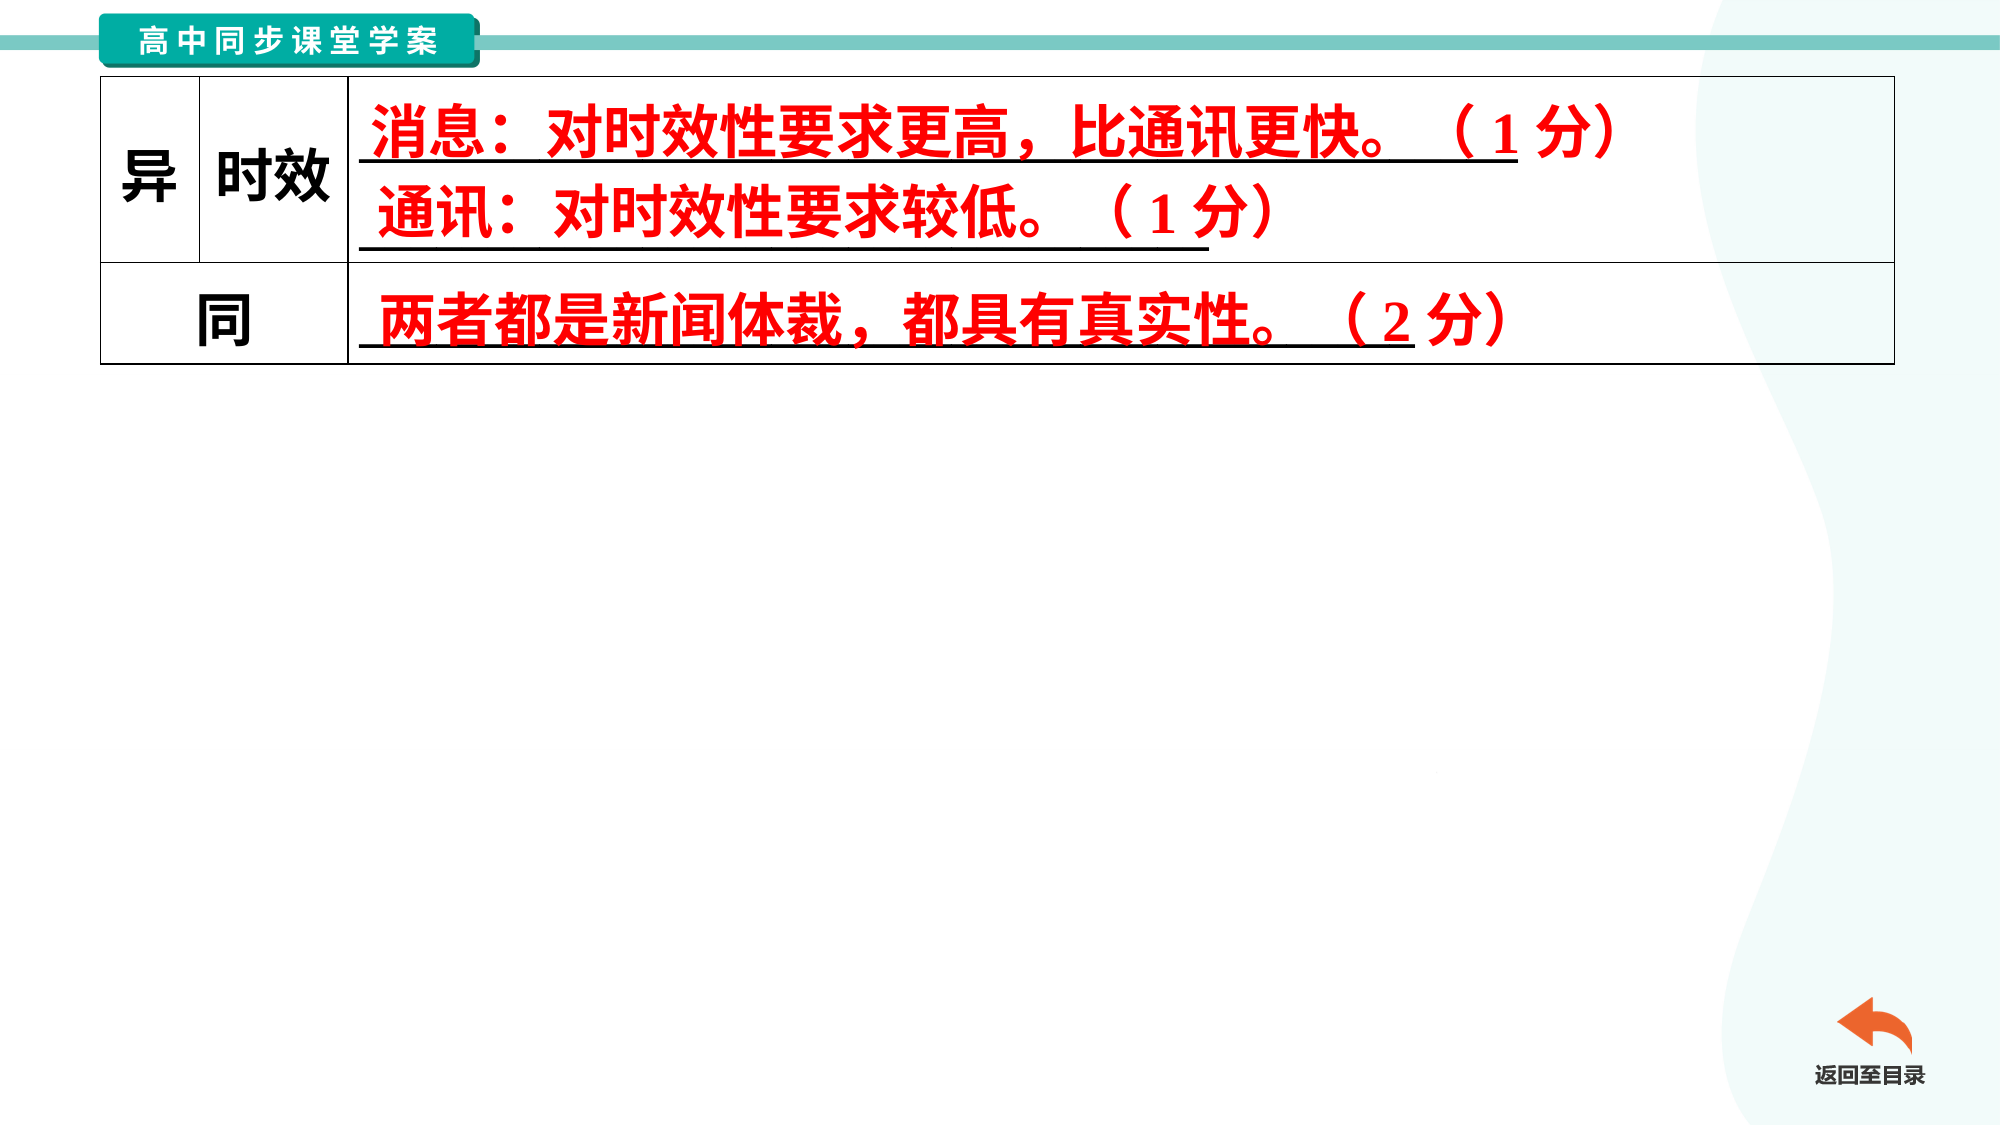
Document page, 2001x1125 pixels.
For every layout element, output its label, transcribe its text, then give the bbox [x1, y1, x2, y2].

table_header 异 [101, 77, 199, 262]
table_cell _________________________________________ [349, 263, 1894, 363]
text_box 两者都是新闻体裁，都具有真实性。（2分） [367, 265, 1553, 354]
picture [0, 0, 2000, 1125]
table_header 时效 [200, 77, 347, 262]
table_header _____________________________________________ _________________________________ [349, 77, 1894, 262]
text_box 通讯：对时效性要求较低。（1分） [367, 157, 1319, 246]
text_box 消息：对时效性要求更高，比通讯更快。（1分） [359, 78, 1662, 166]
table_cell 同 [101, 263, 347, 363]
